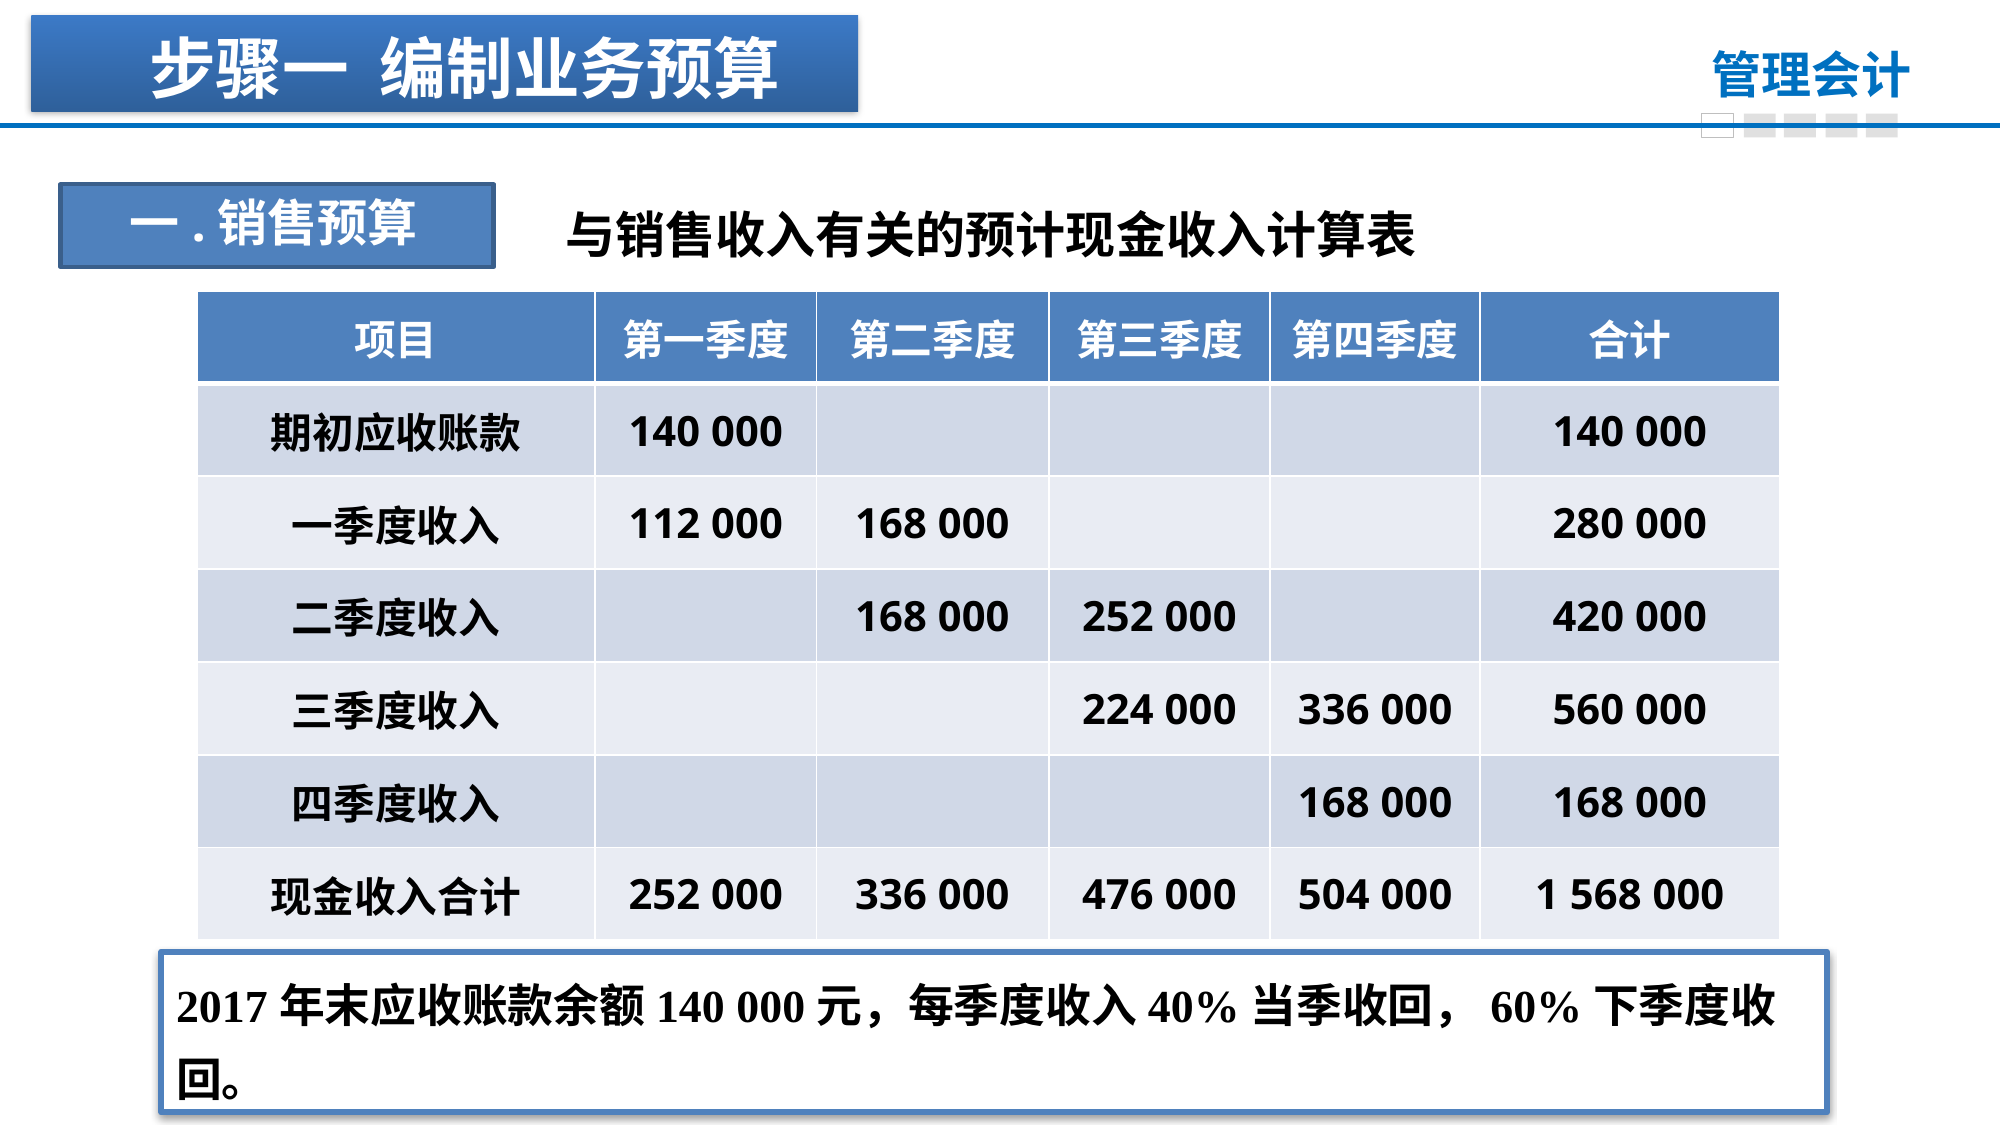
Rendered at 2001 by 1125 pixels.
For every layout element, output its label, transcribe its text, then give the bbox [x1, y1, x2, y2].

table_cell 168 000 [1271, 756, 1479, 847]
table_cell [817, 663, 1048, 754]
table_cell [817, 386, 1048, 475]
table_cell 168 000 [817, 570, 1048, 661]
table_cell [1271, 386, 1479, 475]
text_box 与销售收入有关的预计现金收入计算表 [551, 196, 1473, 271]
table_cell [1050, 756, 1269, 847]
table_cell 504 000 [1271, 848, 1479, 939]
table_cell 560 000 [1481, 663, 1779, 754]
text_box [31, 14, 859, 117]
table_cell 期初应收账款 [198, 386, 594, 475]
table_cell 112 000 [596, 477, 816, 568]
table_cell [1050, 477, 1269, 568]
table_cell [1271, 570, 1479, 661]
table_cell 一季度收入 [198, 477, 594, 568]
table_cell 336 000 [817, 848, 1048, 939]
table_cell 现金收入合计 [198, 848, 594, 939]
table_cell [817, 756, 1048, 847]
table_cell 168 000 [817, 477, 1048, 568]
table_cell 336 000 [1271, 663, 1479, 754]
table_header 合计 [1481, 292, 1779, 381]
table_cell 280 000 [1481, 477, 1779, 568]
table_cell 140 000 [1481, 386, 1779, 475]
table_cell 420 000 [1481, 570, 1779, 661]
table_header 第四季度 [1271, 292, 1479, 381]
table_header 项目 [198, 292, 594, 381]
table_cell 1 568 000 [1481, 848, 1779, 939]
table_header 第三季度 [1050, 292, 1269, 381]
table_cell 三季度收入 [198, 663, 594, 754]
table_cell [596, 570, 816, 661]
table_cell [596, 756, 816, 847]
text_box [60, 184, 494, 268]
table_cell [1050, 386, 1269, 475]
table_header 第二季度 [817, 292, 1048, 381]
table_cell 140 000 [596, 386, 816, 475]
table_cell [1271, 477, 1479, 568]
table_header 第一季度 [596, 292, 816, 381]
table_cell [596, 663, 816, 754]
table_cell 476 000 [1050, 848, 1269, 939]
table_cell 四季度收入 [198, 756, 594, 847]
table_cell 168 000 [1481, 756, 1779, 847]
text_box 2017年末应收账款余额140 000元，每季度收入40%当季收回，60%下季度收回。 [158, 949, 1830, 1115]
table_cell 252 000 [1050, 570, 1269, 661]
table_cell 252 000 [596, 848, 816, 939]
table_cell 二季度收入 [198, 570, 594, 661]
table_cell 224 000 [1050, 663, 1269, 754]
